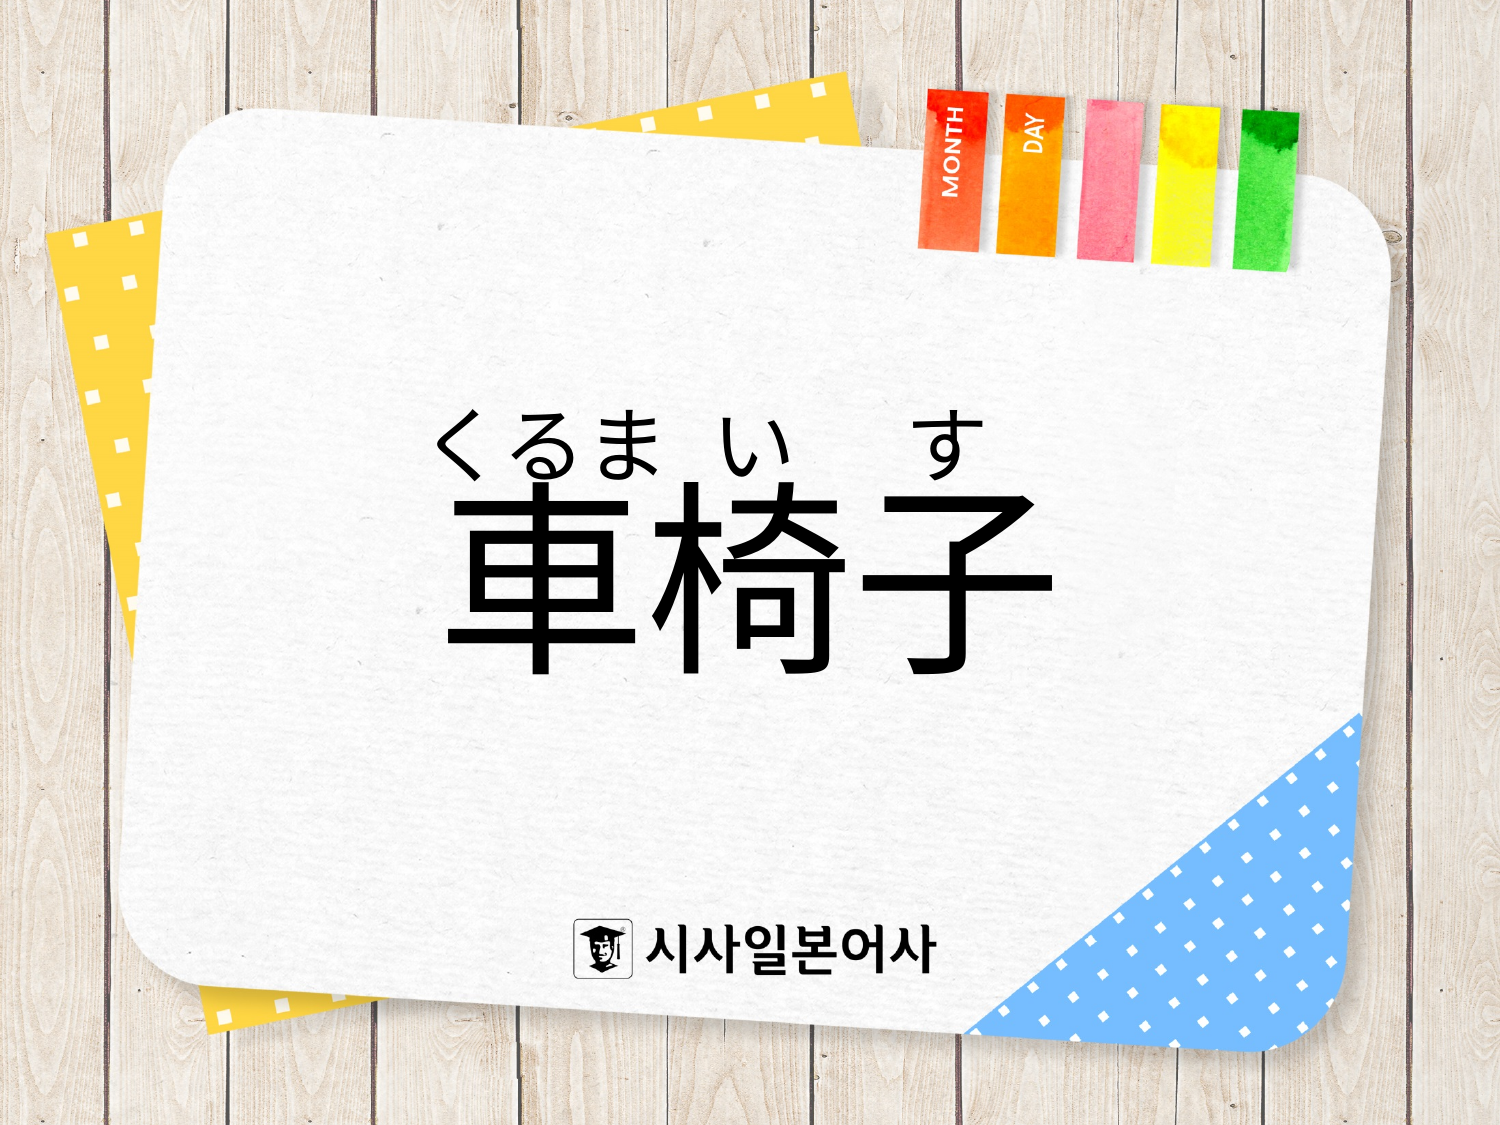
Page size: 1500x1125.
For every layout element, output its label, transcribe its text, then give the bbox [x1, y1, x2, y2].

text_box す [890, 385, 1004, 501]
text_box くるま [406, 385, 684, 501]
picture [0, 0, 1500, 1125]
title 車椅子 [75, 338, 1425, 811]
text_box い [697, 385, 811, 501]
